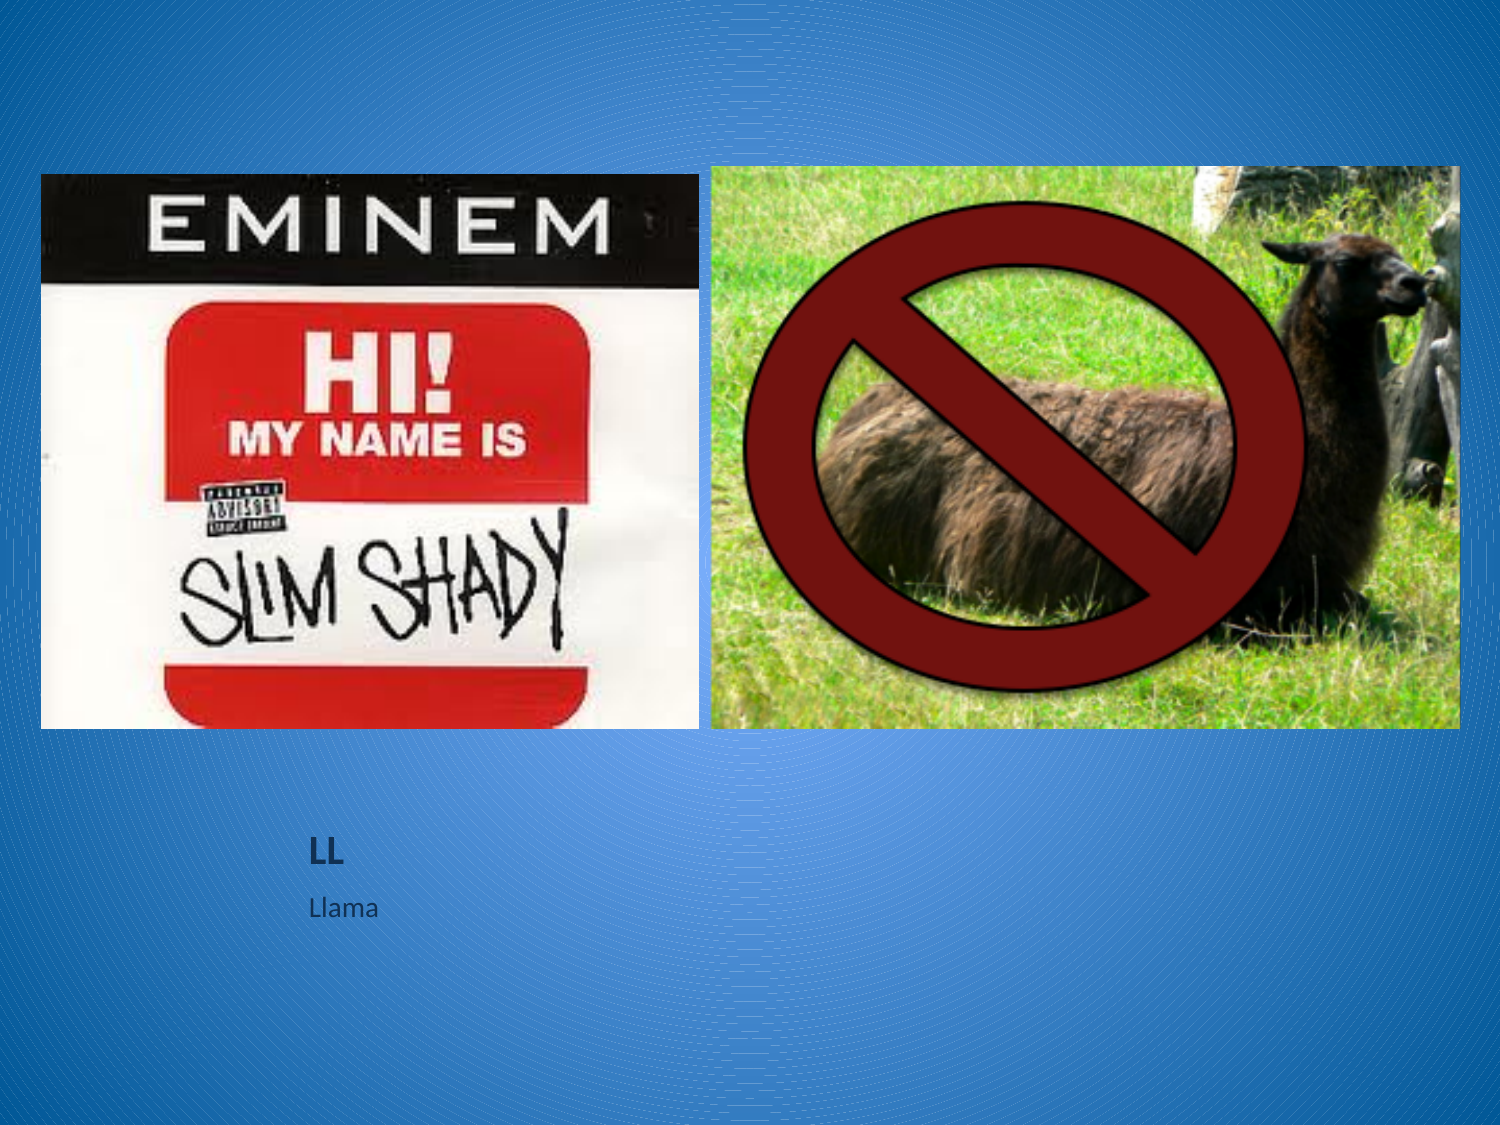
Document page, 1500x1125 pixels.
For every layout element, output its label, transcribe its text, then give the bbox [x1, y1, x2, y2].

picture [0, 166, 1464, 730]
title LL [294, 787, 1194, 880]
list Llama [294, 880, 1194, 1013]
